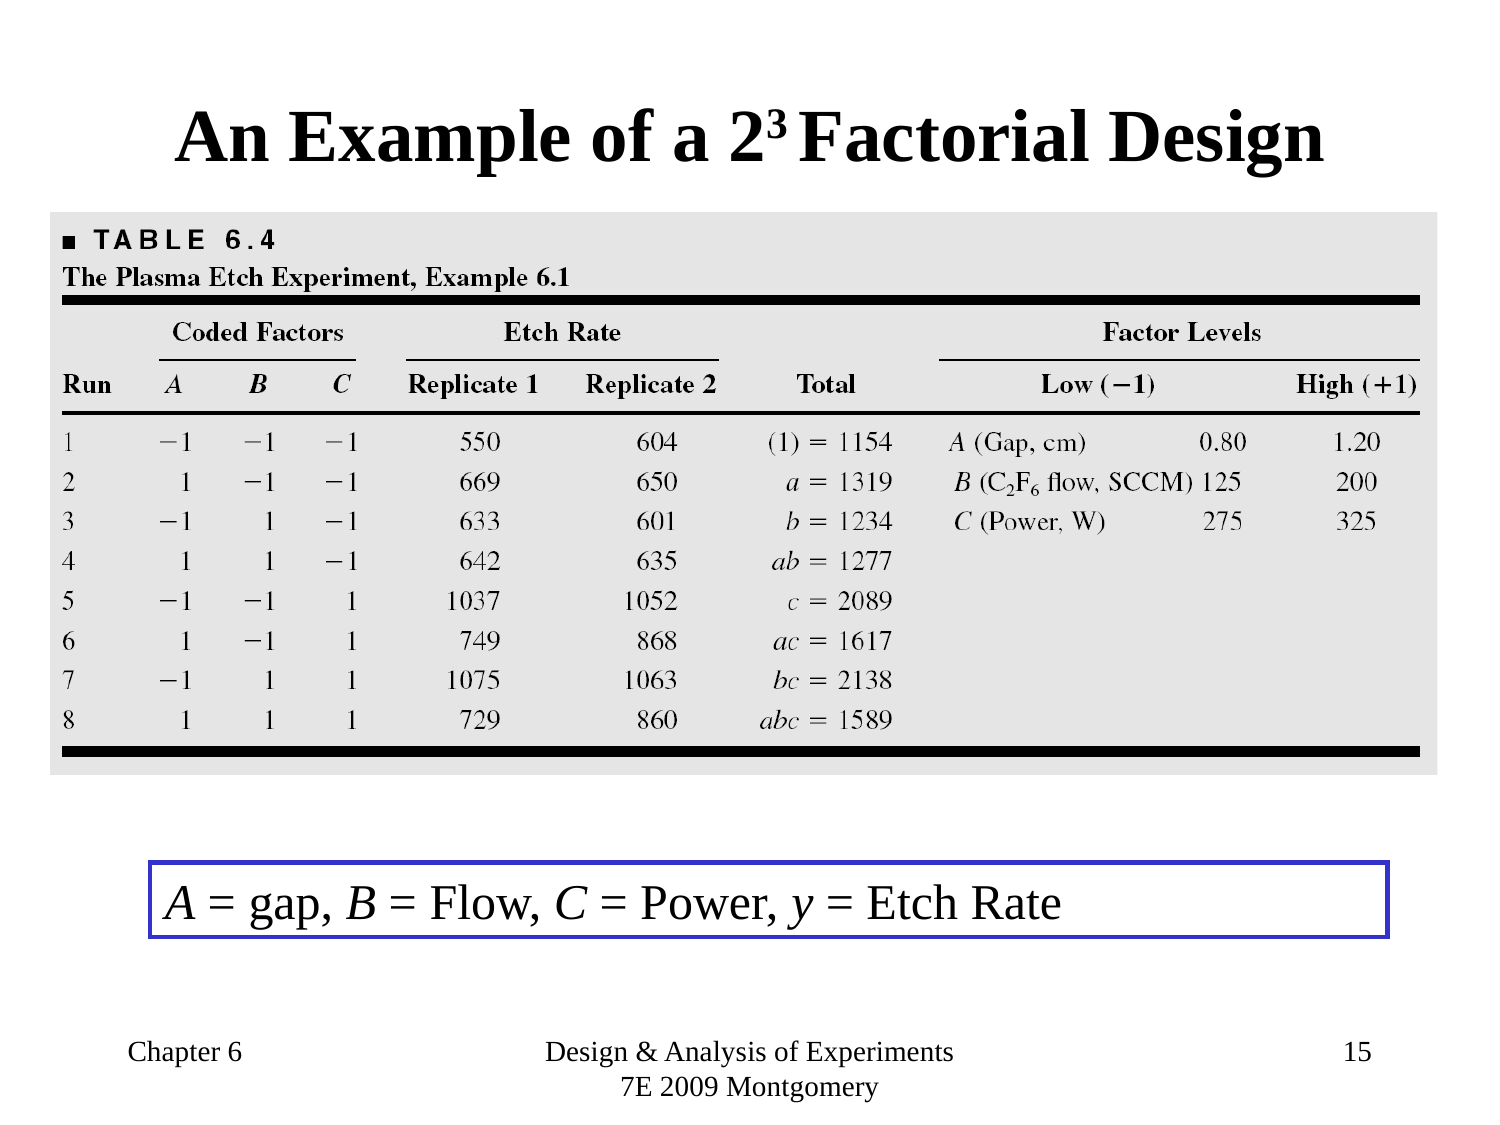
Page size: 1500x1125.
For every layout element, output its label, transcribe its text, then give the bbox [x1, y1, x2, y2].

footer Design & Analysis of Experiments 7E 2009 Montgomery [512, 1024, 988, 1101]
slide_number Chapter 6 [112, 1024, 426, 1101]
slide_number 15 [1074, 1024, 1388, 1101]
picture [49, 212, 1438, 776]
text_box A = gap, B = Flow, C = Power, y = Etch Rate [150, 862, 1388, 938]
title An Example of a 23 Factorial Design [112, 37, 1388, 210]
